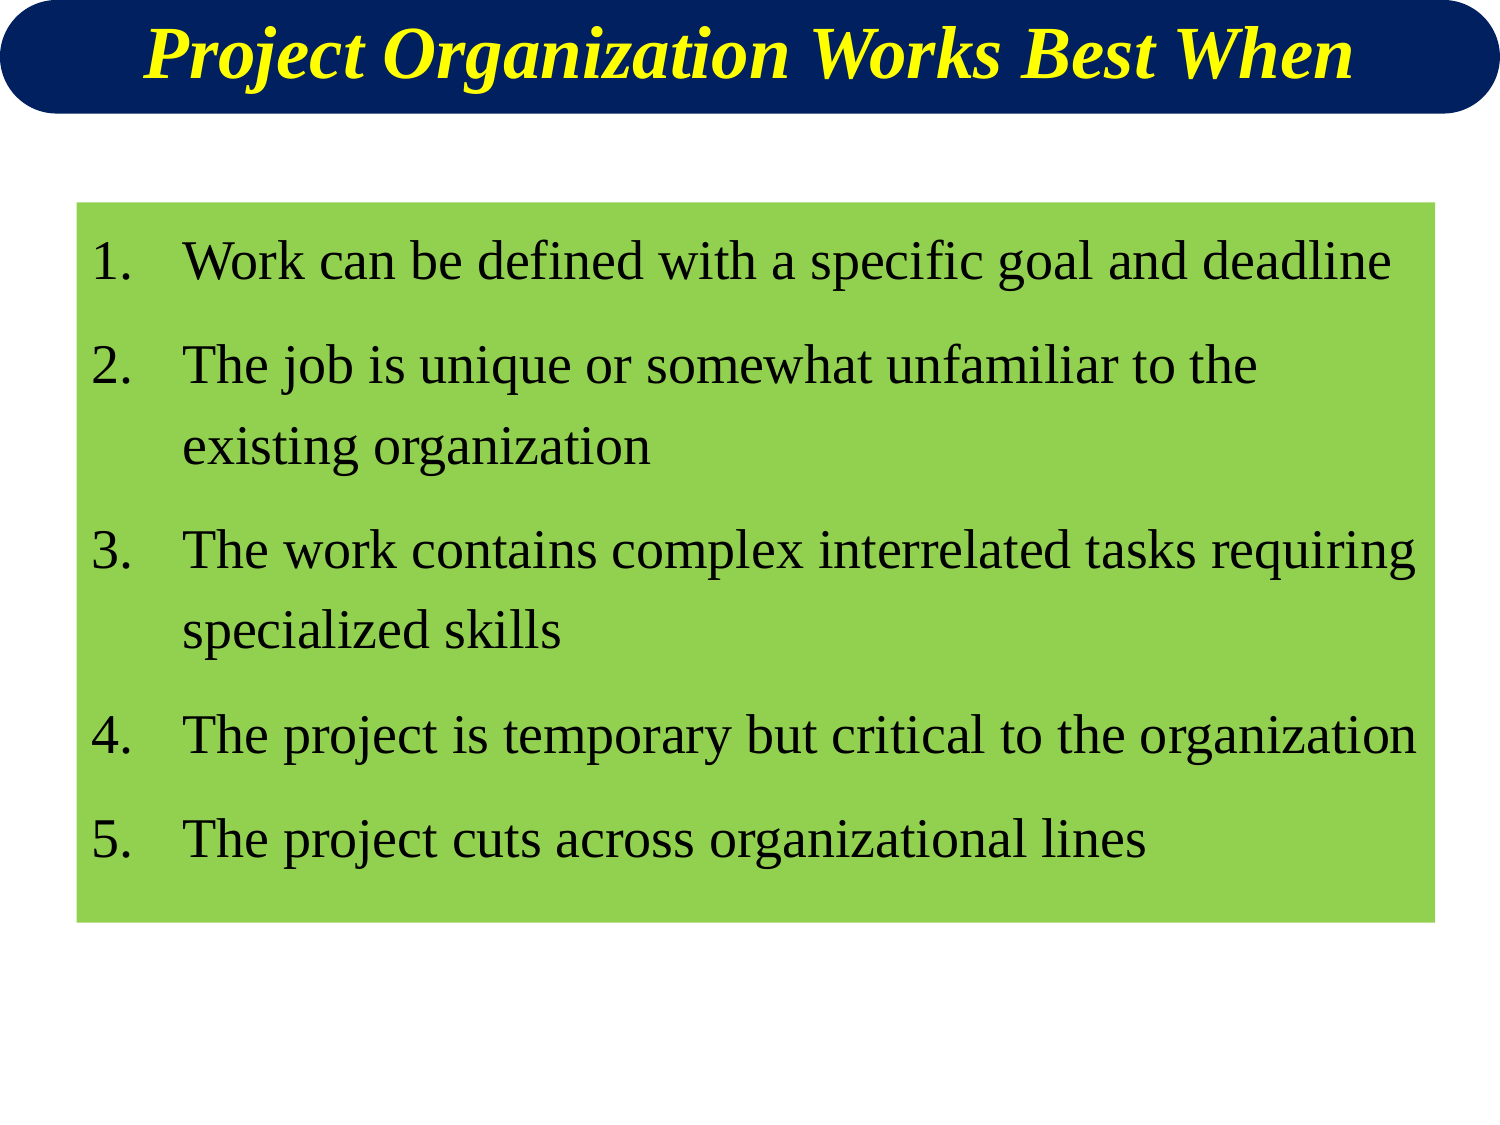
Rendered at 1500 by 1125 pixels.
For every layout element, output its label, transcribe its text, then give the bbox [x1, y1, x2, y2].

text_box Work can be defined with a specific goal and deadline The job is unique or somewhat unfamiliar to the existing organization The work contains complex interrelated tasks requiring specialized skills The project is temporary but critical to the organization The project cuts across organizational lines [76, 202, 1436, 923]
text_box Project Organization Works Best When [0, 0, 1500, 114]
